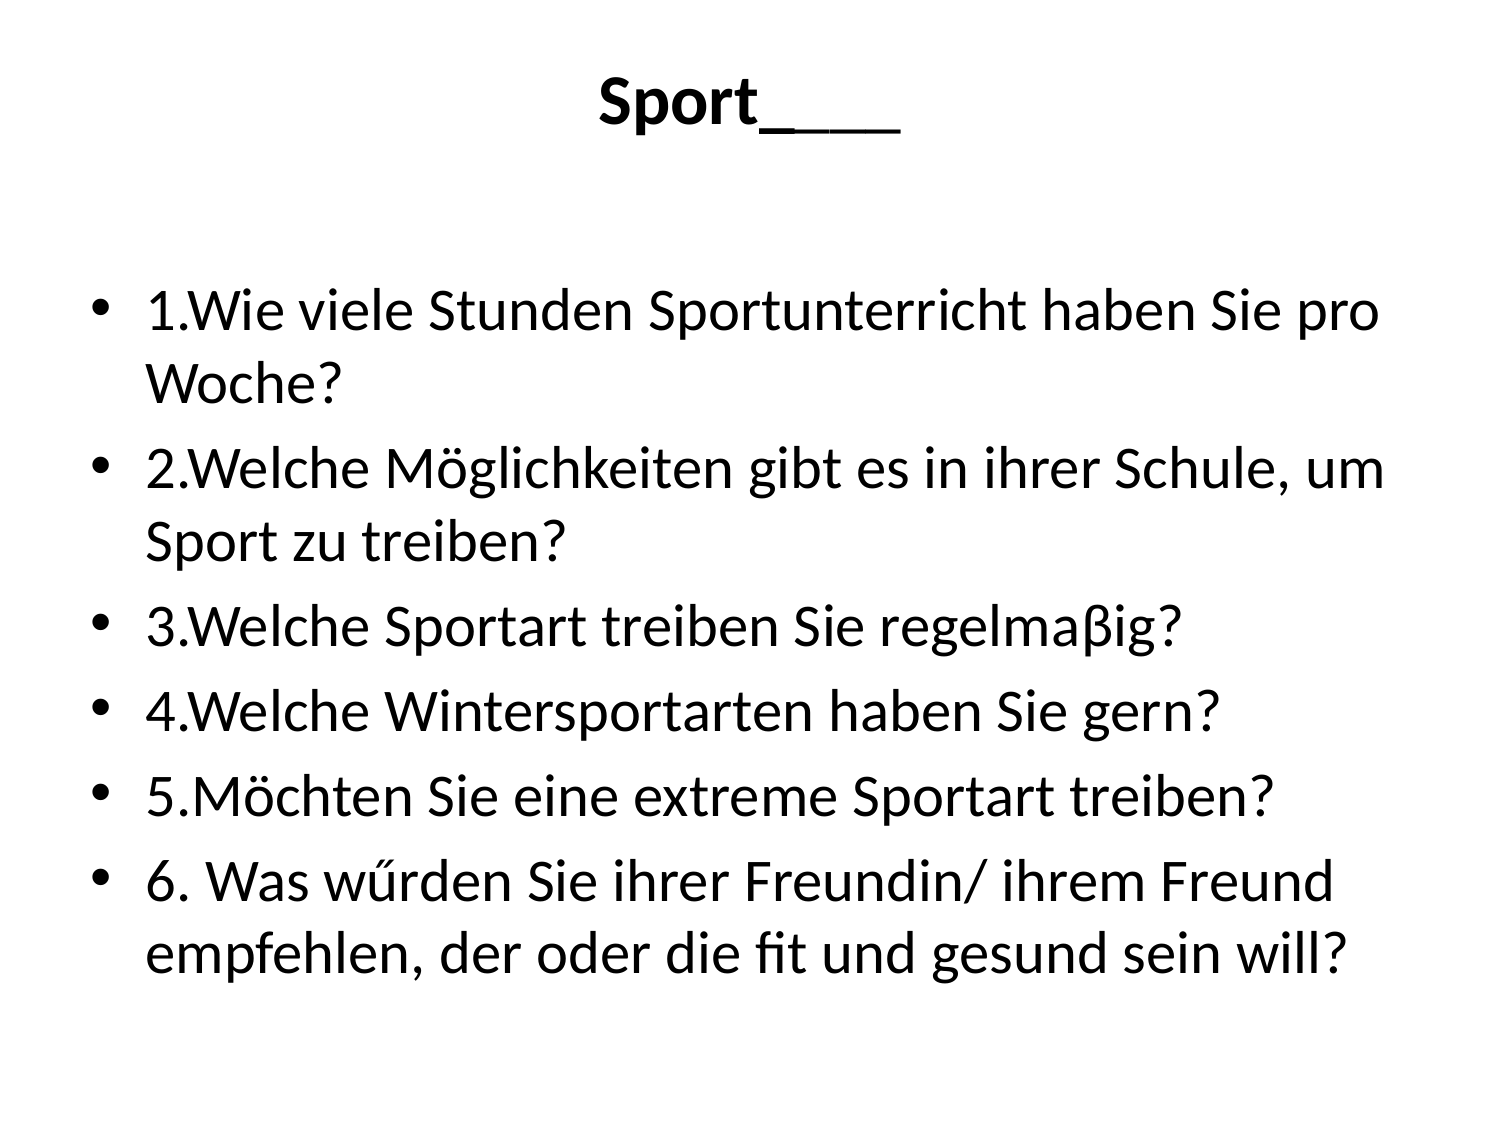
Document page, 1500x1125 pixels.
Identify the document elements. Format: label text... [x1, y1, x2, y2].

list 1.Wie viele Stunden Sportunterricht haben Sie pro Woche? 2.Welche Möglichkeiten gibt es in ihrer Schule, um Sport zu treiben? 3.Welche Sportart treiben Sie regelmaβig? 4.Welche Wintersportarten haben Sie gern? 5.Möchten Sie eine extreme Sportart treiben? 6. Was wűrden Sie ihrer Freundin/ ihrem Freund empfehlen, der oder die fit und gesund sein will? [75, 262, 1425, 1005]
title Sport____ [75, 45, 1425, 233]
